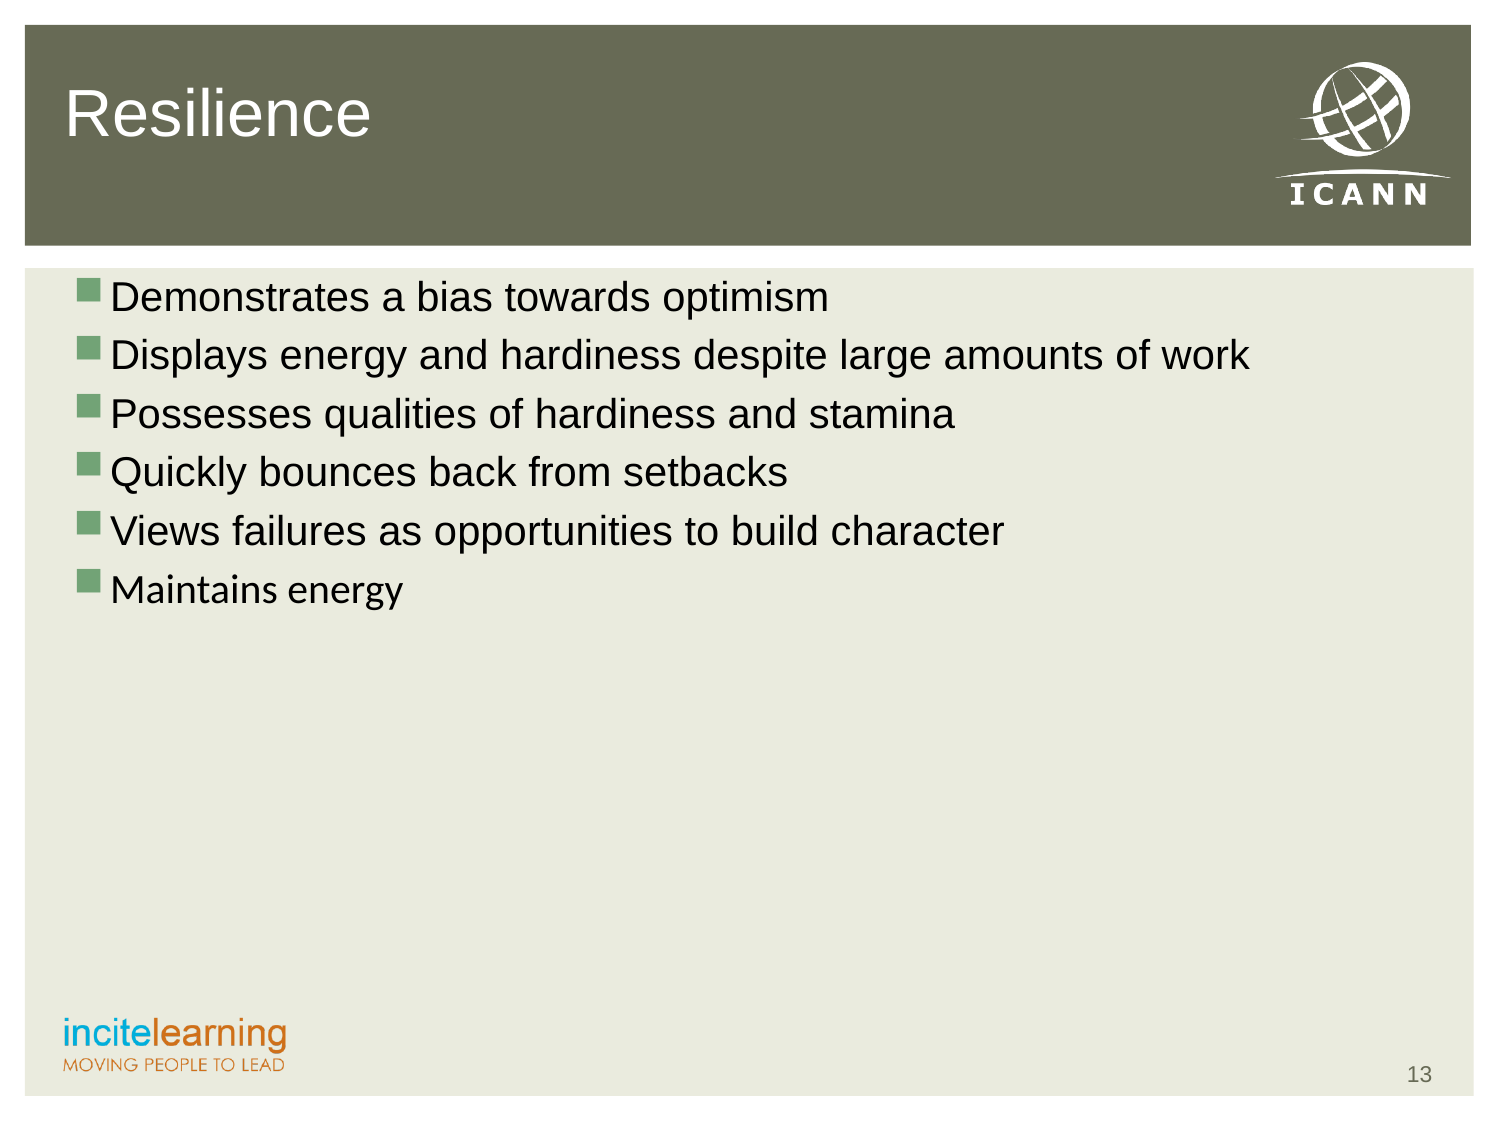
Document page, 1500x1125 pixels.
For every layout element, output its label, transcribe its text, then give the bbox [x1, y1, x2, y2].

text_box Resilience [50, 62, 625, 158]
slide_number 13 [1370, 1049, 1469, 1097]
picture [1273, 62, 1453, 205]
picture [62, 1012, 288, 1076]
list Demonstrates a bias towards optimism Displays energy and hardiness despite large amounts of work Possesses qualities of hardiness and stamina Quickly bounces back from setbacks Views failures as opportunities to build character Maintains energy [50, 262, 1471, 988]
